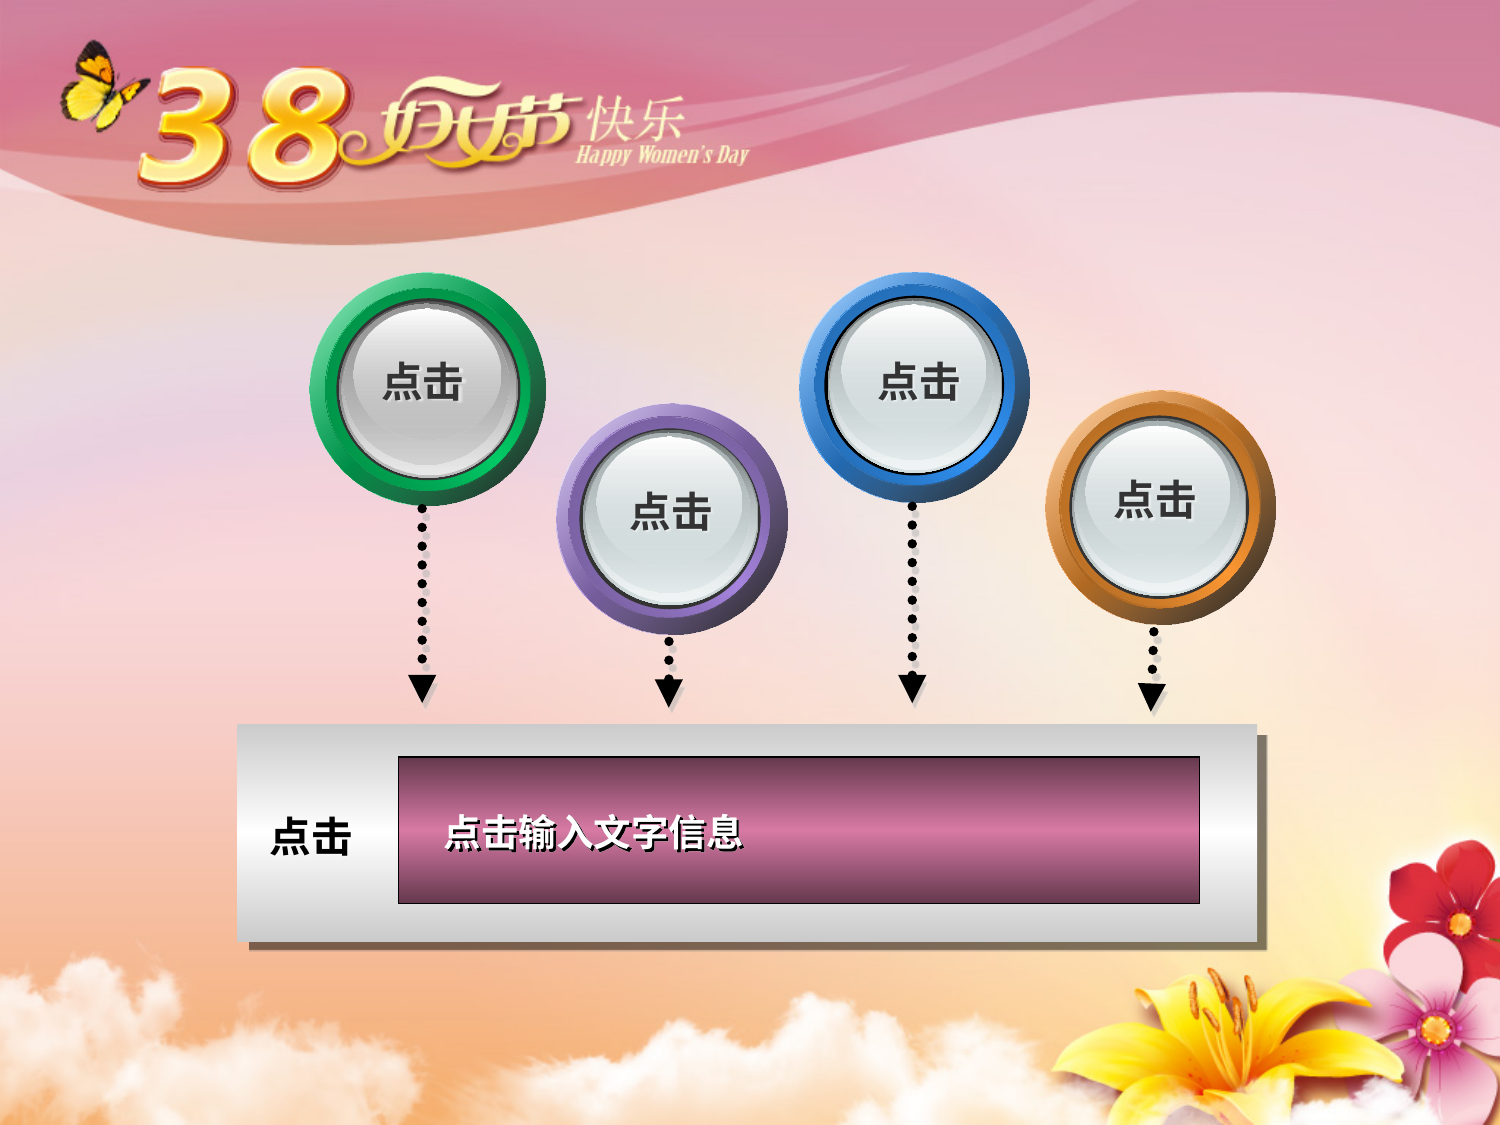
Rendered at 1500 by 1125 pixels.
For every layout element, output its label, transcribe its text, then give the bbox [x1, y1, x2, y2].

text_box 点击输入文字信息 [429, 801, 1217, 862]
text_box [906, 690, 919, 704]
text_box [798, 271, 1030, 503]
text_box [309, 272, 546, 506]
text_box [398, 757, 1200, 904]
text_box [237, 724, 1258, 942]
text_box 点击 [254, 803, 368, 869]
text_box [555, 403, 788, 636]
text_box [1045, 389, 1276, 625]
text_box [1145, 699, 1158, 712]
text_box [415, 690, 429, 704]
text_box [662, 695, 676, 708]
picture [0, 0, 1500, 1125]
